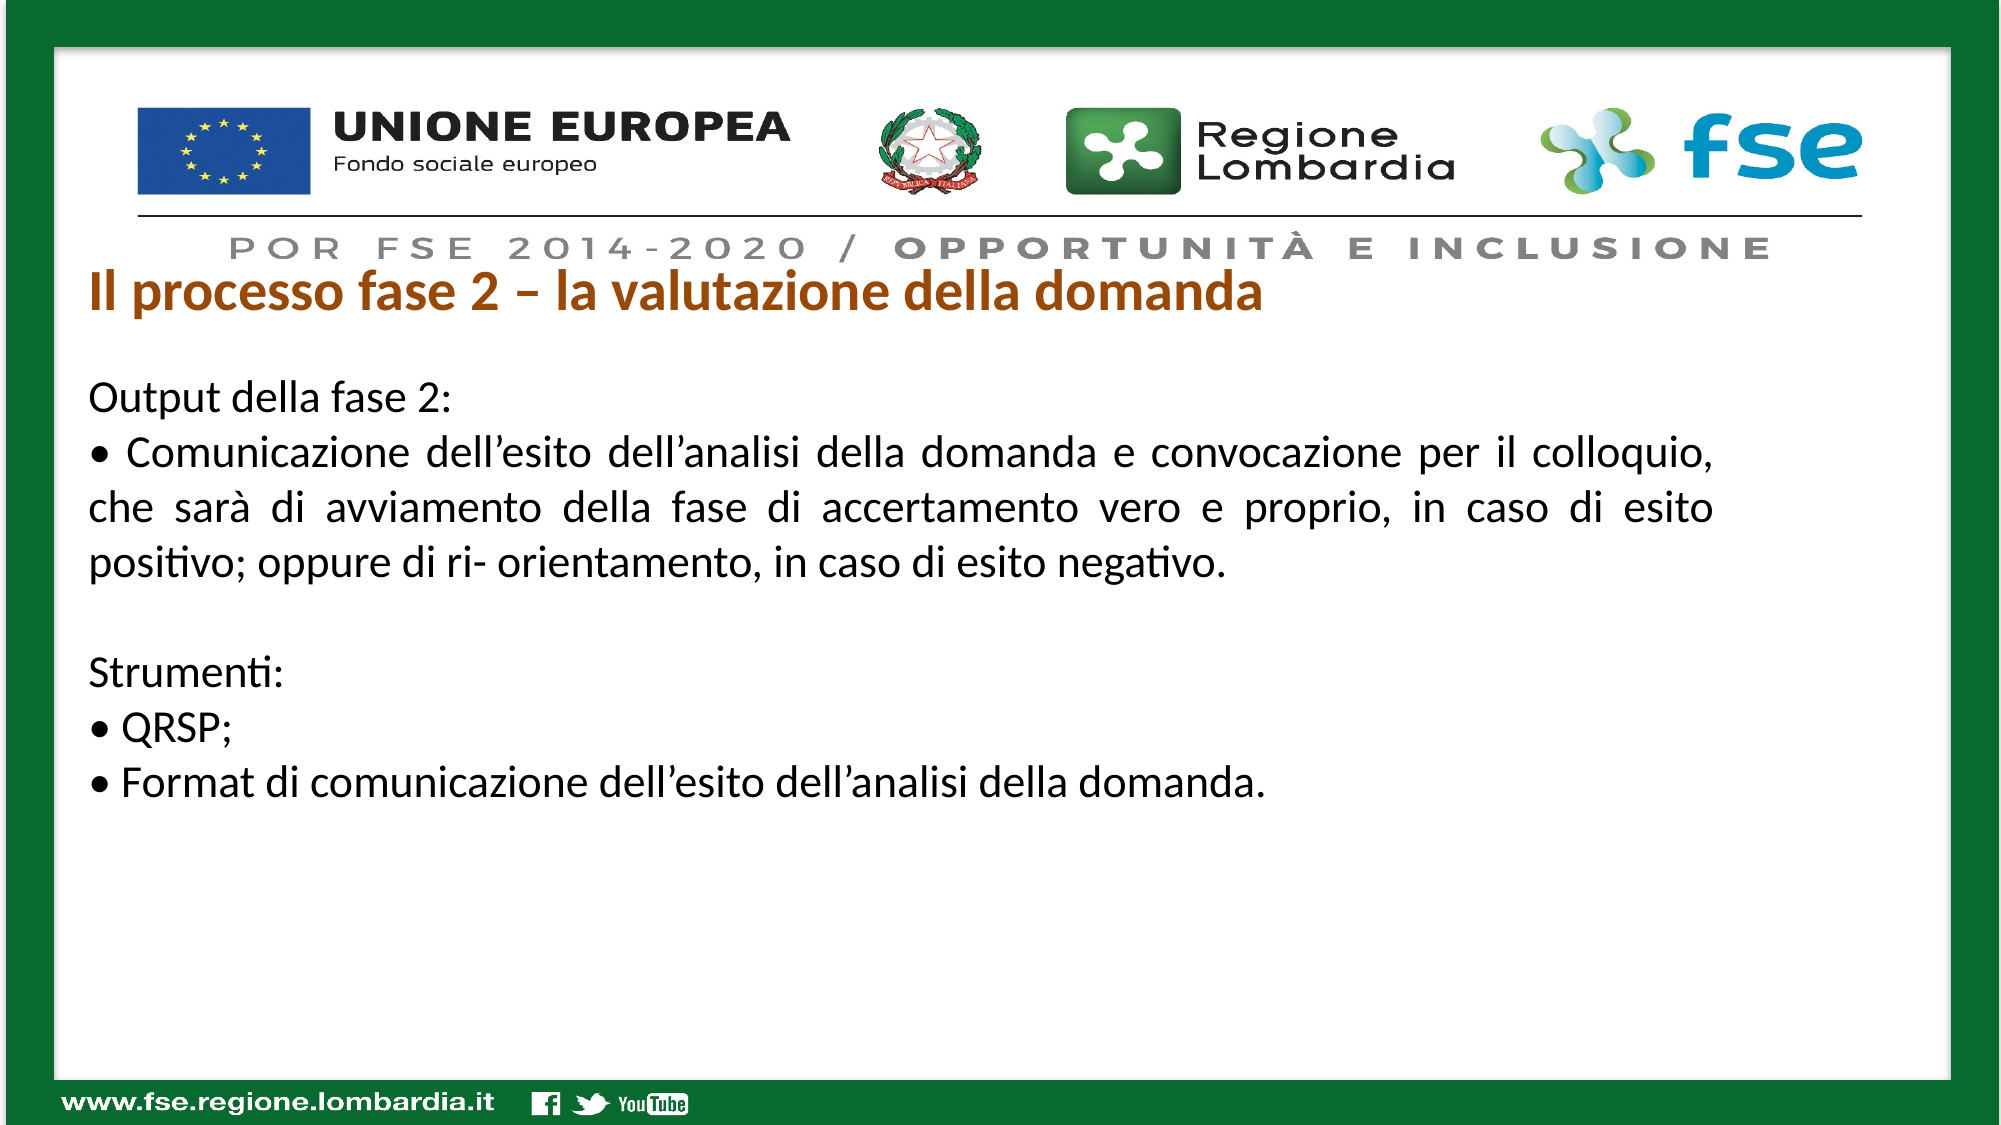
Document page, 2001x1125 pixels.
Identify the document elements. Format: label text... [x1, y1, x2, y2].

text_box Output della fase 2: • Comunicazione dell’esito dell’analisi della domanda e convocazione per il colloquio, che sarà di avviamento della fase di accertamento vero e proprio, in caso di esito positivo; oppure di ri- orientamento, in caso di esito negativo. Strumenti: • QRSP; • Format di comunicazione dell’esito dell’analisi della domanda. [73, 359, 1731, 815]
picture [132, 103, 1867, 267]
text_box Il processo fase 2 – la valutazione della domanda [73, 245, 1731, 330]
picture [60, 1091, 689, 1116]
